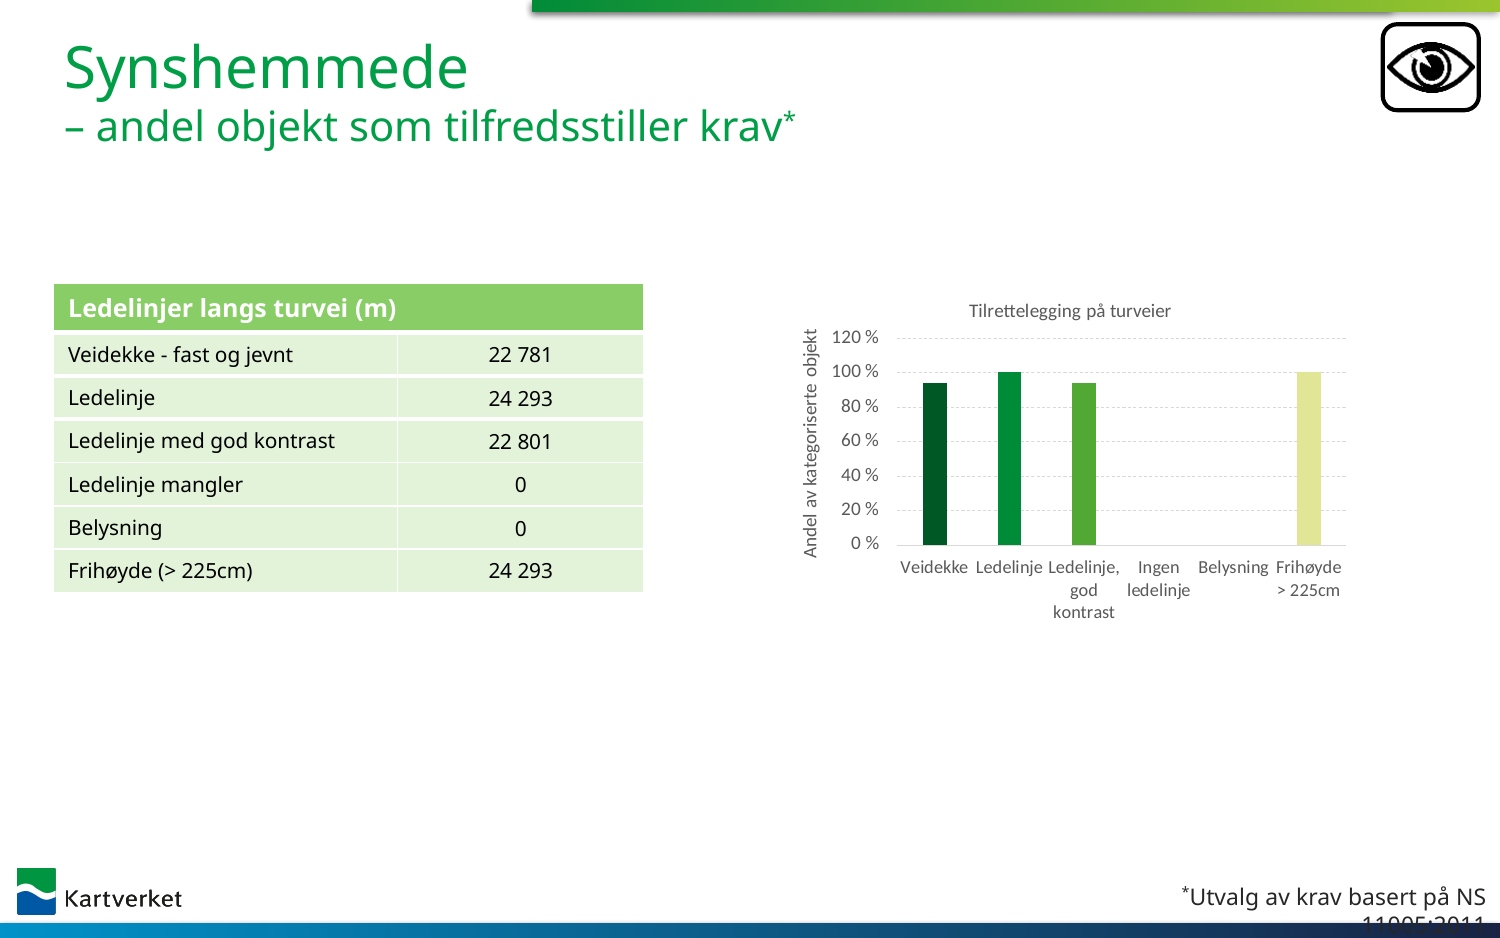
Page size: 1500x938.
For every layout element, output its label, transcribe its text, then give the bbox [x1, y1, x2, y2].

table_cell 0 [398, 463, 643, 505]
text_box *Utvalg av krav basert på NS 11005:2011 [1068, 873, 1500, 938]
table_cell 24 293 [398, 550, 643, 592]
table_cell 24 293 [398, 378, 643, 417]
table_cell Frihøyde (> 225cm) [54, 550, 397, 592]
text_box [1382, 24, 1480, 111]
table_header Ledelinjer langs turvei (m) [54, 284, 643, 330]
picture [791, 291, 1349, 630]
table_cell Veidekke - fast og jevnt [54, 335, 397, 374]
text_box Synshemmede – andel objekt som tilfredsstiller krav* [49, 24, 1431, 158]
table_cell 22 781 [398, 335, 643, 374]
table_cell Ledelinje med god kontrast [54, 421, 397, 462]
table_cell Belysning [54, 507, 397, 548]
table_cell 22 801 [398, 421, 643, 462]
table_cell 0 [398, 507, 643, 548]
table_cell Ledelinje mangler [54, 463, 397, 505]
table_cell Ledelinje [54, 378, 397, 417]
